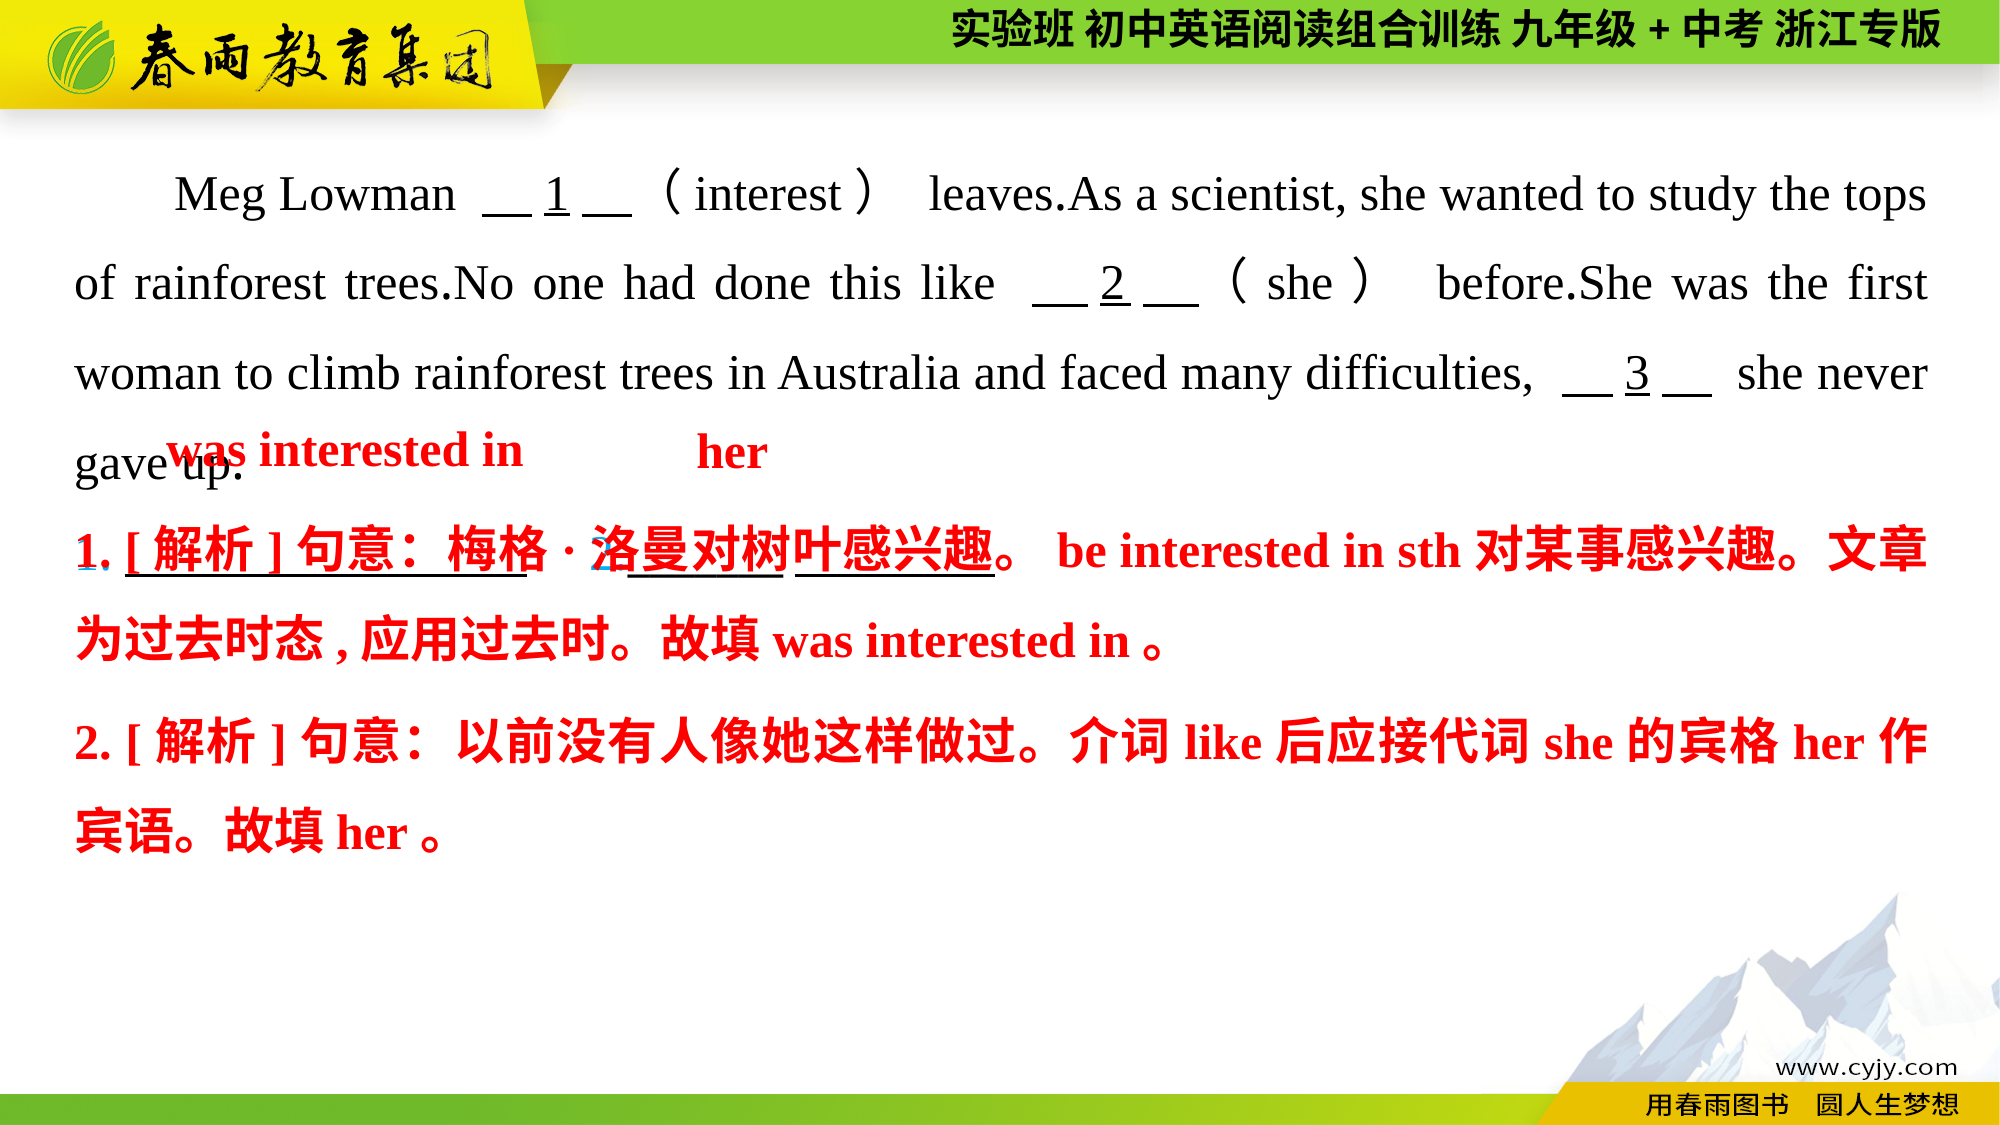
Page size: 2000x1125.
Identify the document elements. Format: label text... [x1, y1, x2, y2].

text_box 2. [解析]句意：以前没有人像她这样做过。介词like后应接代词she的宾格her作宾语。故填her。 [59, 672, 1944, 868]
list Meg Lowman 1 （interest） leaves.As a scientist, she wanted to study the tops of rainforest trees.No one had done this like 2 （she） before.She was the first woman to climb rainforest trees in Australia and faced many difficulties, 3 she never gave up. 1. 2._______ [59, 122, 1944, 479]
text_box 1. [解析]句意：梅格·洛曼对树叶感兴趣。be interested in sth对某事感兴趣。文章为过去时态,应用过去时。故填was interested in。 [59, 479, 1944, 672]
text_box her [681, 410, 784, 486]
picture [0, 0, 2000, 1125]
text_box was interested in [151, 408, 539, 479]
